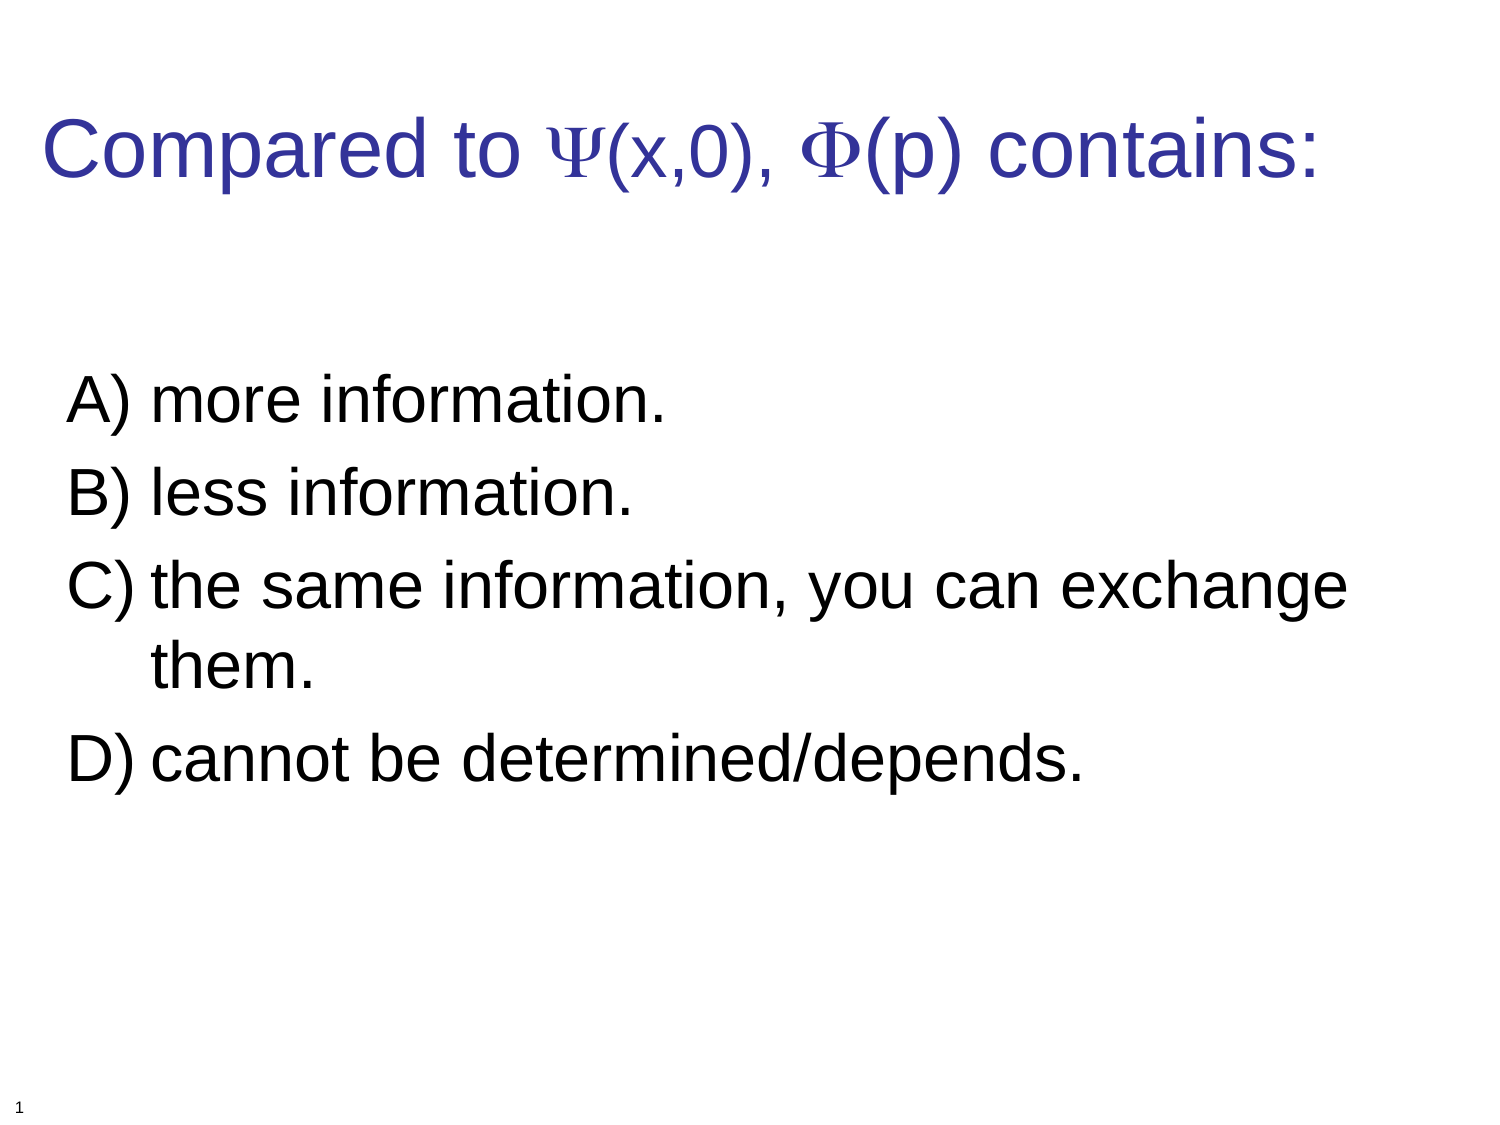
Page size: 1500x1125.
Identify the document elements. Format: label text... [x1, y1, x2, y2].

list more information. less information. the same information, you can exchange them. cannot be determined/depends. [51, 347, 1388, 1044]
title Compared to Y(x,0), F(p) contains: [26, 36, 1388, 252]
text_box 1 [0, 1089, 50, 1125]
